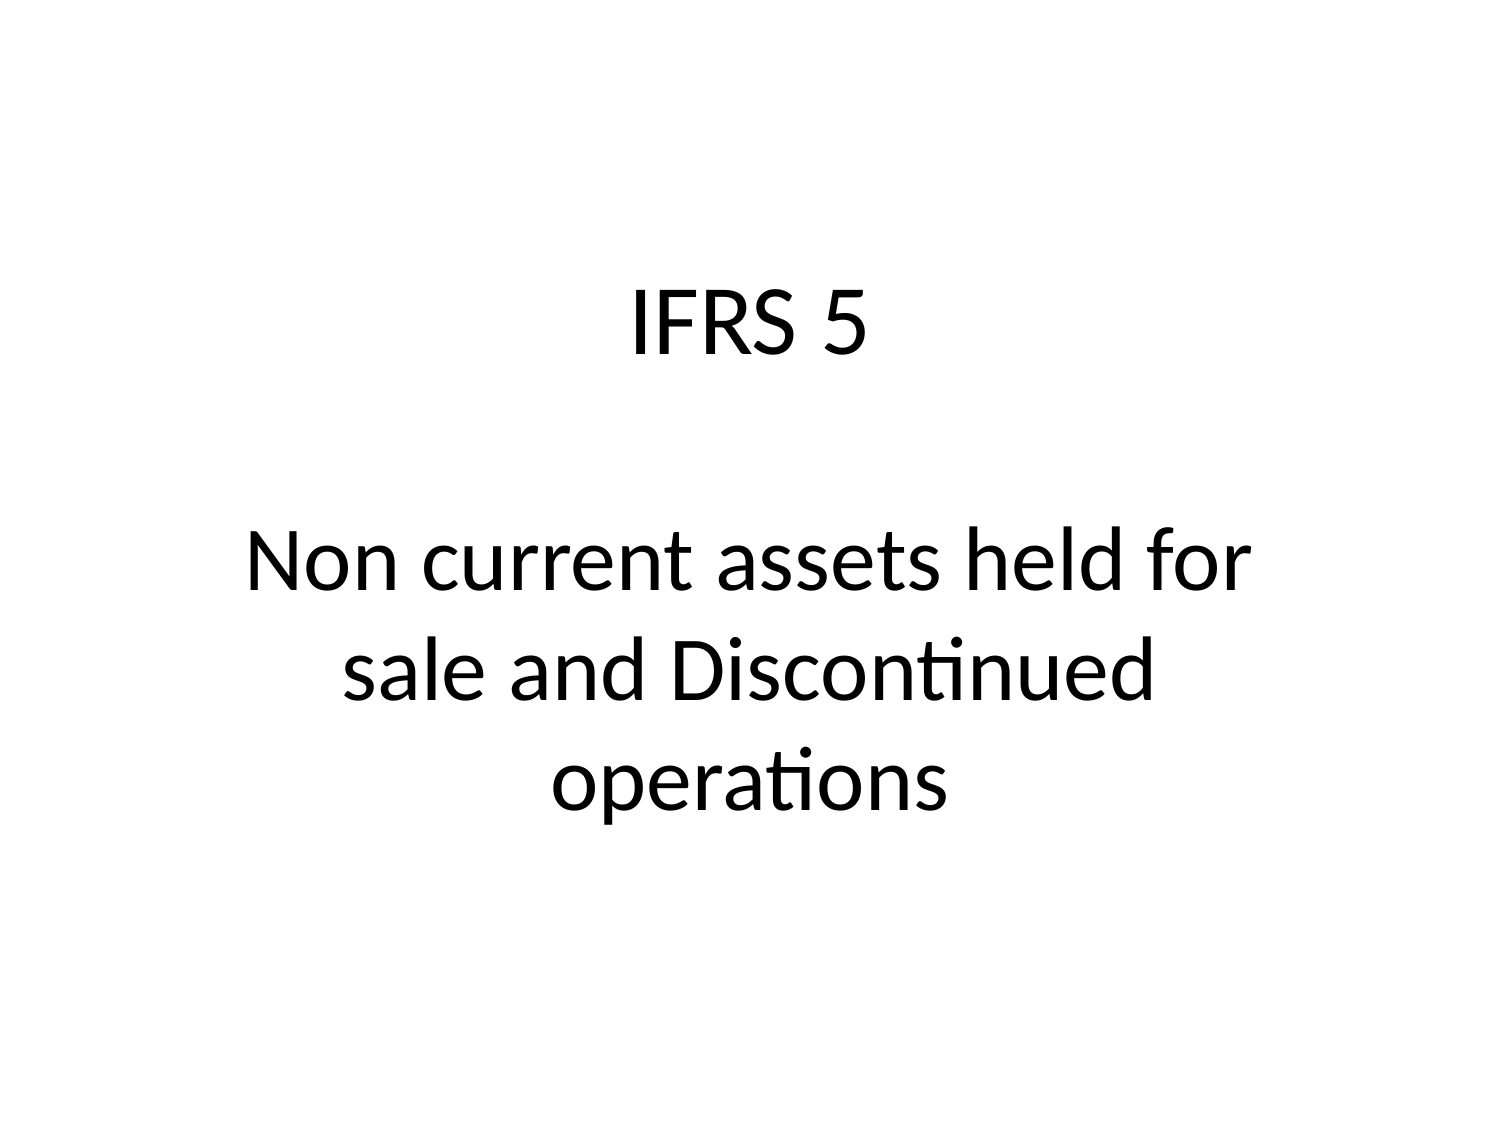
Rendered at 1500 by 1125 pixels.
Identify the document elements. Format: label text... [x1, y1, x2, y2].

title IFRS 5 [112, 184, 1388, 445]
subtitle Non current assets held for sale and Discontinued operations [225, 491, 1275, 870]
